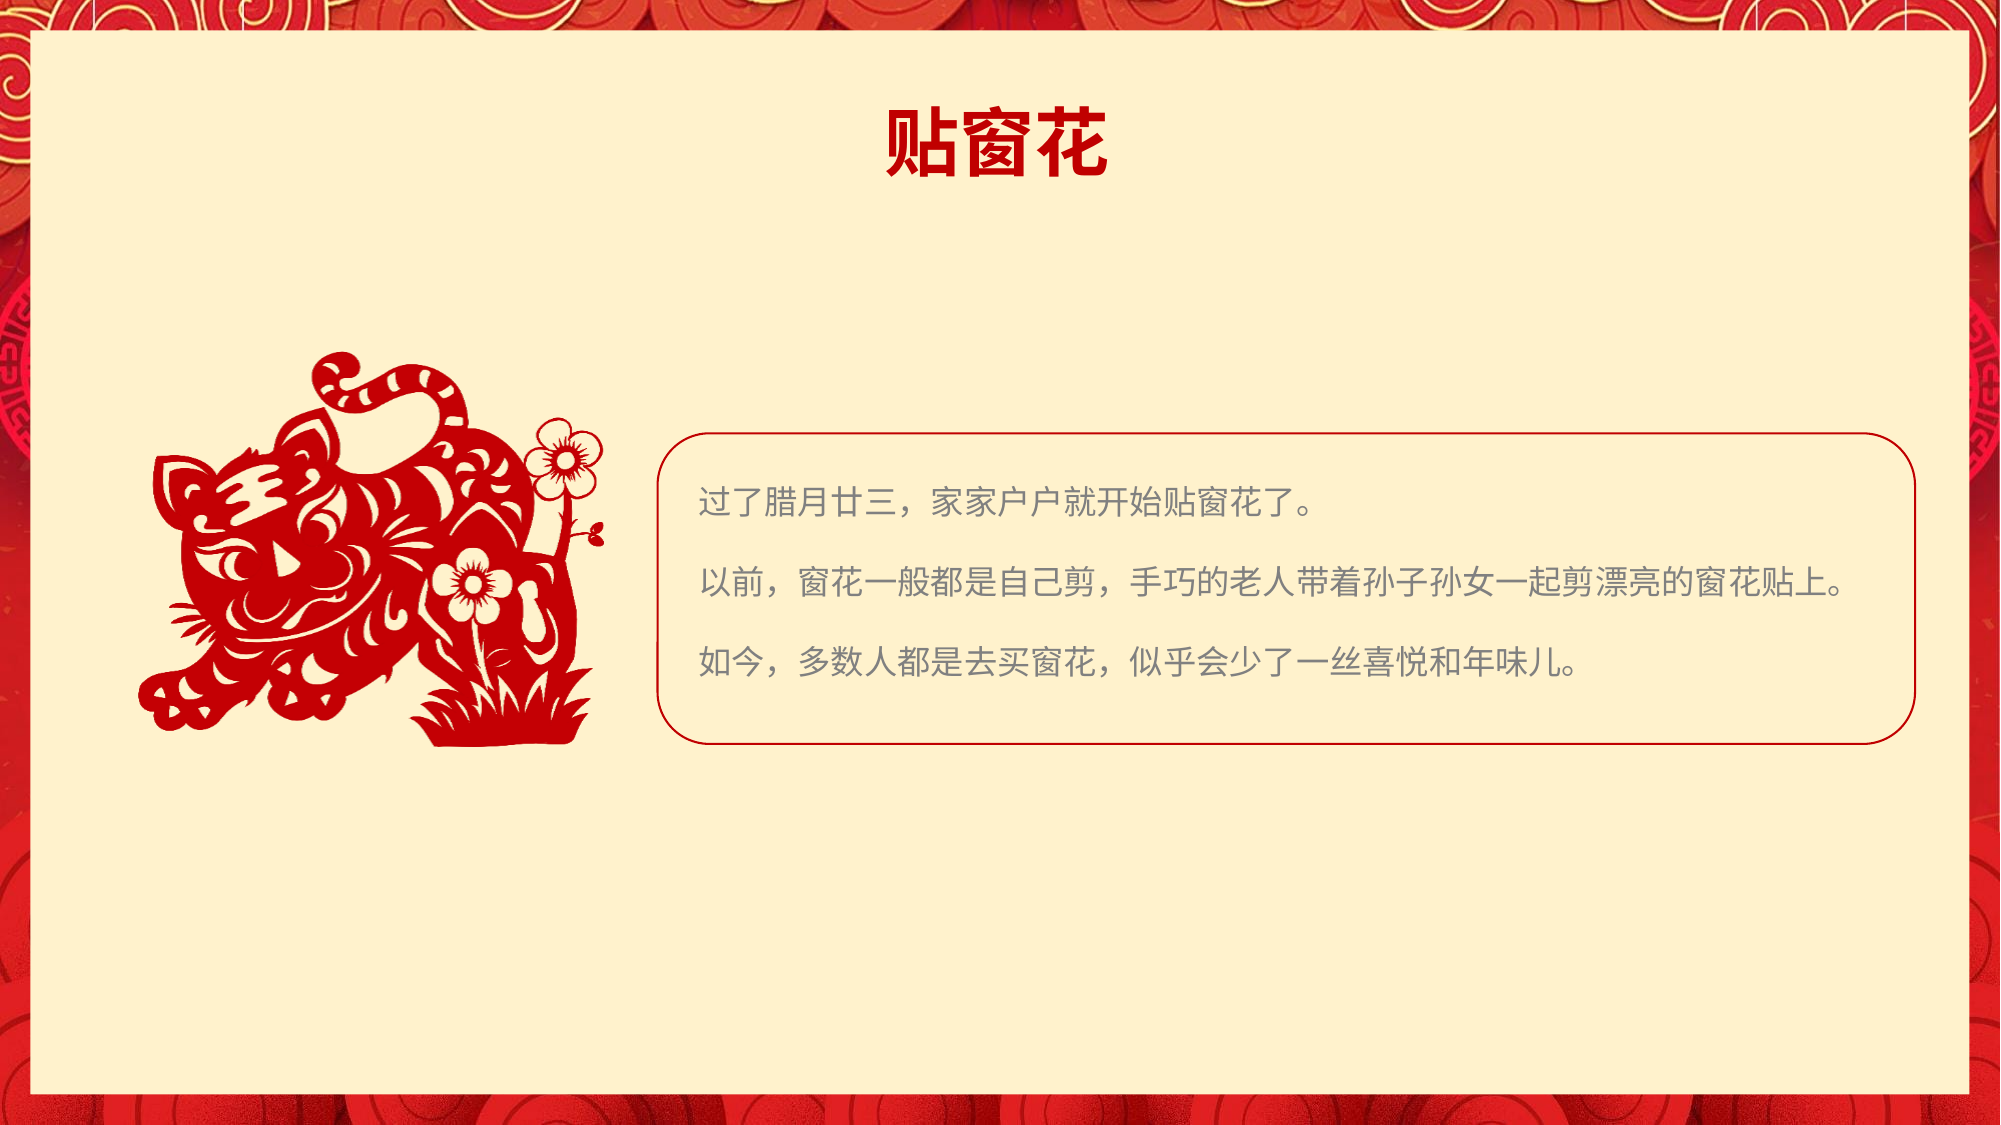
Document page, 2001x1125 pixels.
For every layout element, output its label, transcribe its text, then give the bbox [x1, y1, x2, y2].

text_box 贴窗花 [869, 87, 1131, 193]
picture [0, 0, 2000, 1125]
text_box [100, 296, 1915, 829]
